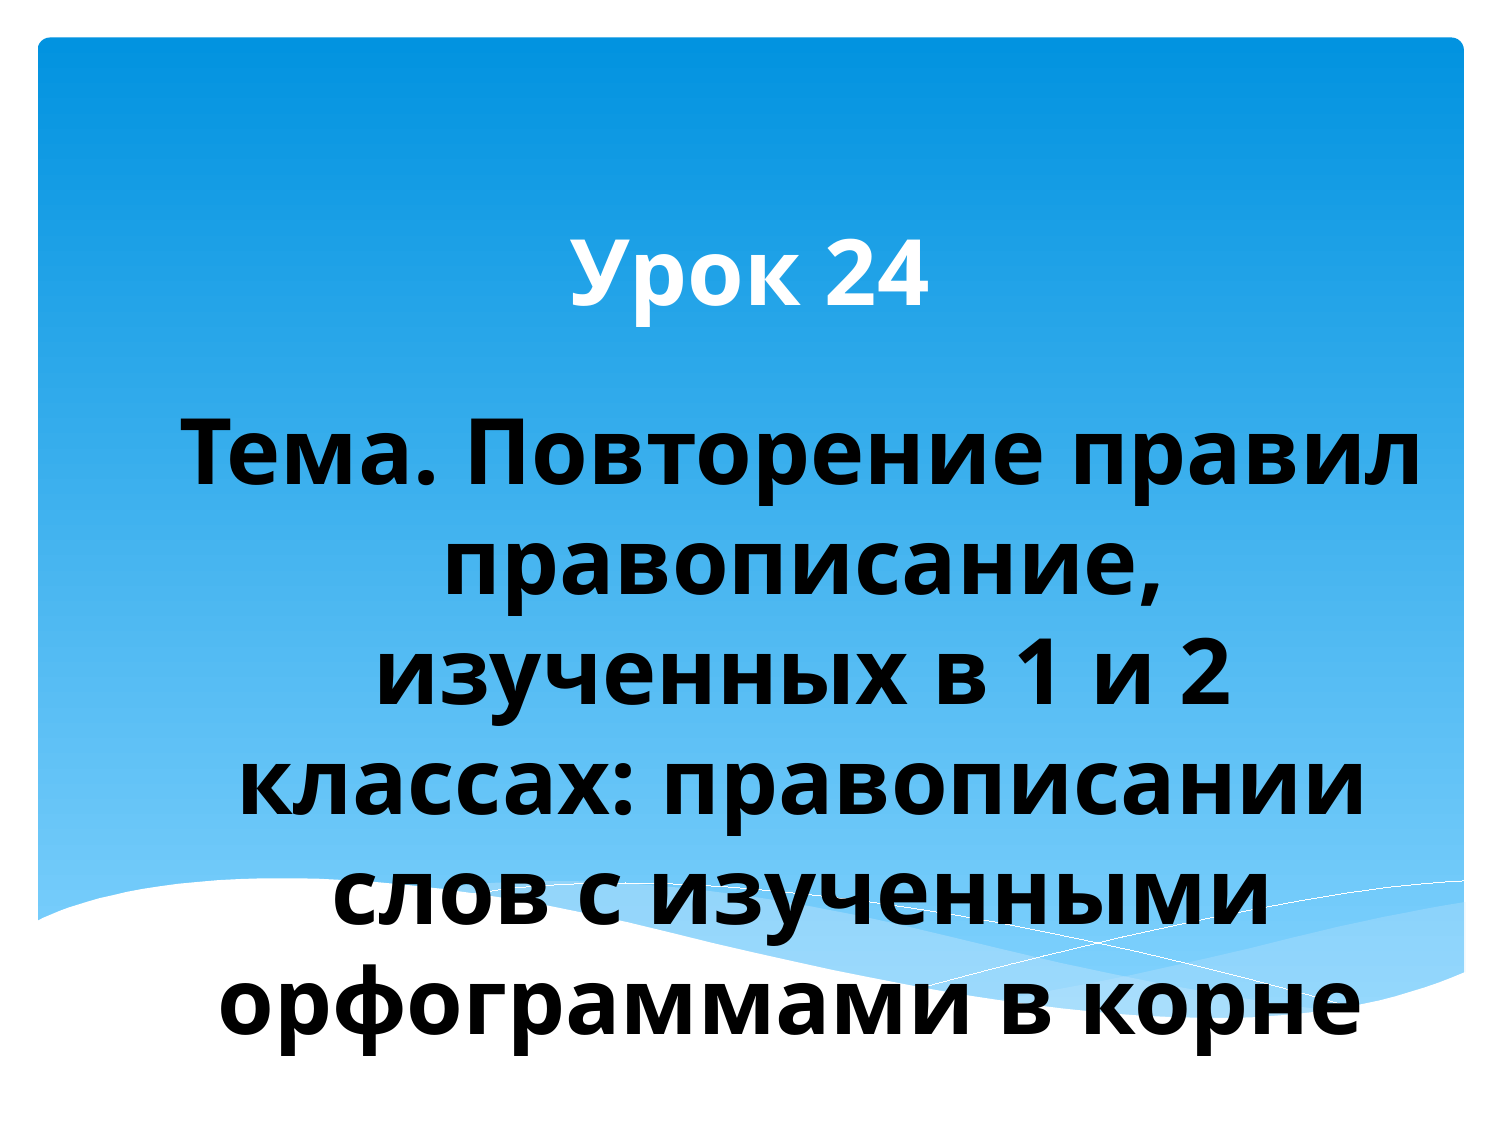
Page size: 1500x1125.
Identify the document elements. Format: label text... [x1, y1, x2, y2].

subtitle Тема. Повторение правил правописание, изученных в 1 и 2 классах: правописании слов с изученными орфограммами в корне [159, 385, 1447, 1035]
title Урок 24 [112, 90, 1388, 332]
